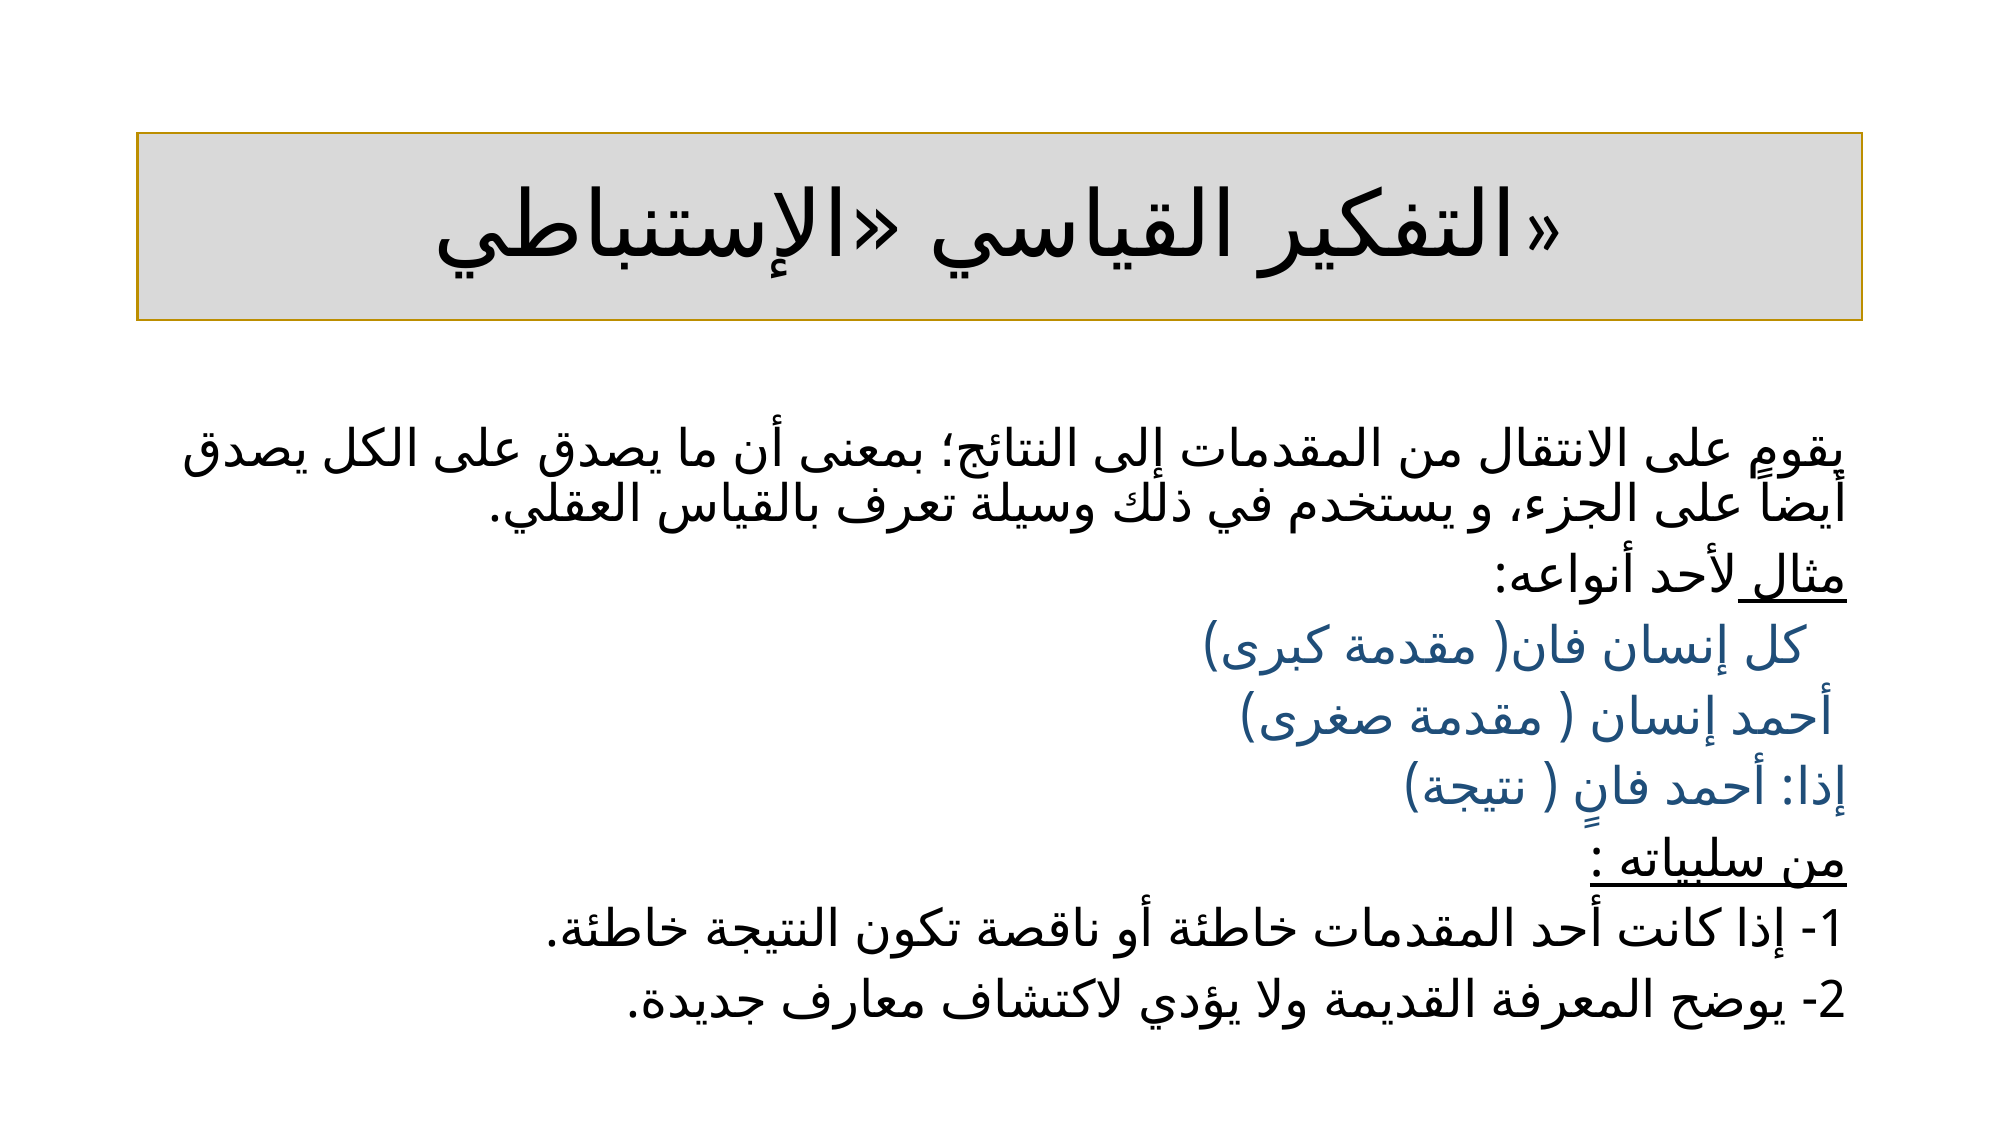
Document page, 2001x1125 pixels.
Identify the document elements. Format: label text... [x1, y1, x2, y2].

list يقوم على الانتقال من المقدمات إلى النتائج؛ بمعنى أن ما يصدق على الكل يصدق أيضاً على الجزء، و يستخدم في ذلك وسيلة تعرف بالقياس العقلي. مثال لأحد أنواعه: كل إنسان فان( مقدمة كبرى) أحمد إنسان ( مقدمة صغرى) إذا: أحمد فانٍ ( نتيجة) من سلبياته : 1- إذا كانت أحد المقدمات خاطئة أو ناقصة تكون النتيجة خاطئة. 2- يوضح المعرفة القديمة ولا يؤدي لاكتشاف معارف جديدة. [137, 347, 1863, 1042]
title التفكير القياسي «الإستنباطي» [136, 132, 1863, 321]
